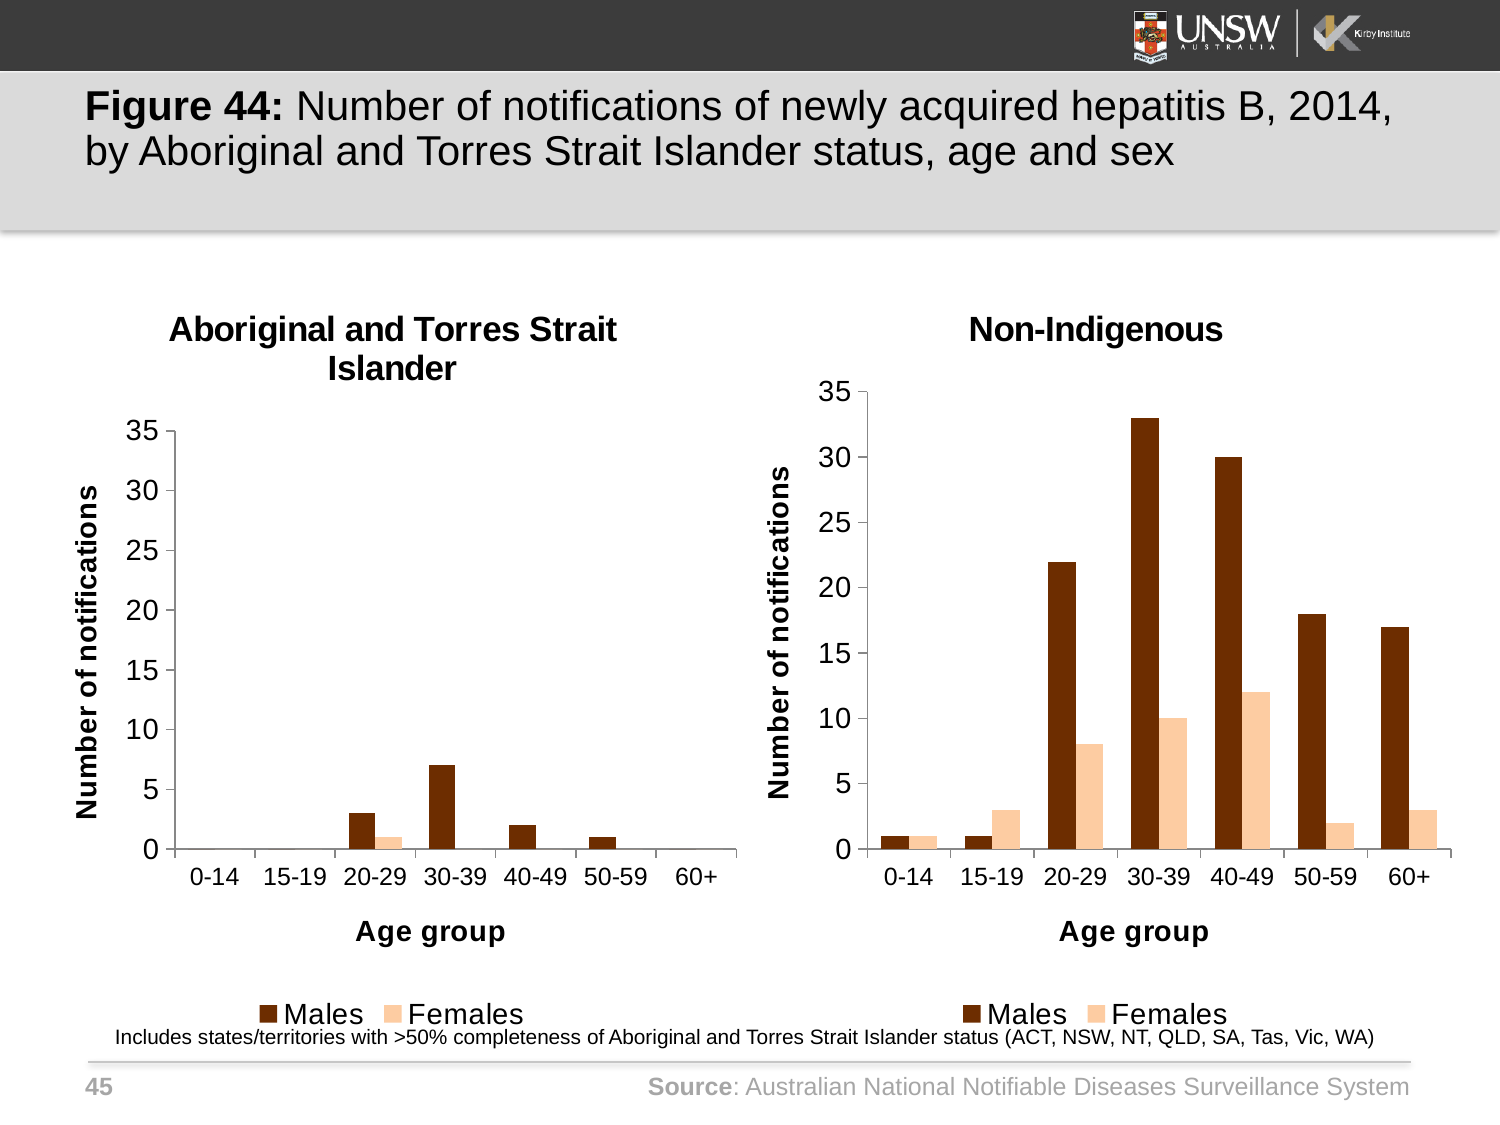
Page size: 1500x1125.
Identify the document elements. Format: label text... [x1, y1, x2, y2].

picture [0, 0, 1500, 71]
text_box Includes states/territories with >50% completeness of Aboriginal and Torres Strait Islander status (ACT, NSW, NT, QLD, SA, Tas, Vic, WA) [100, 1046, 1424, 1057]
chart [34, 276, 1466, 1037]
list Source: Australian National Notifiable Diseases Surveillance System [262, 1070, 1412, 1112]
slide_number 45 [85, 1070, 195, 1112]
title Figure 44: Number of notifications of newly acquired hepatitis B, 2014, by Aboriginal and Torres Strait Islander status, age and sex [85, 84, 1412, 216]
